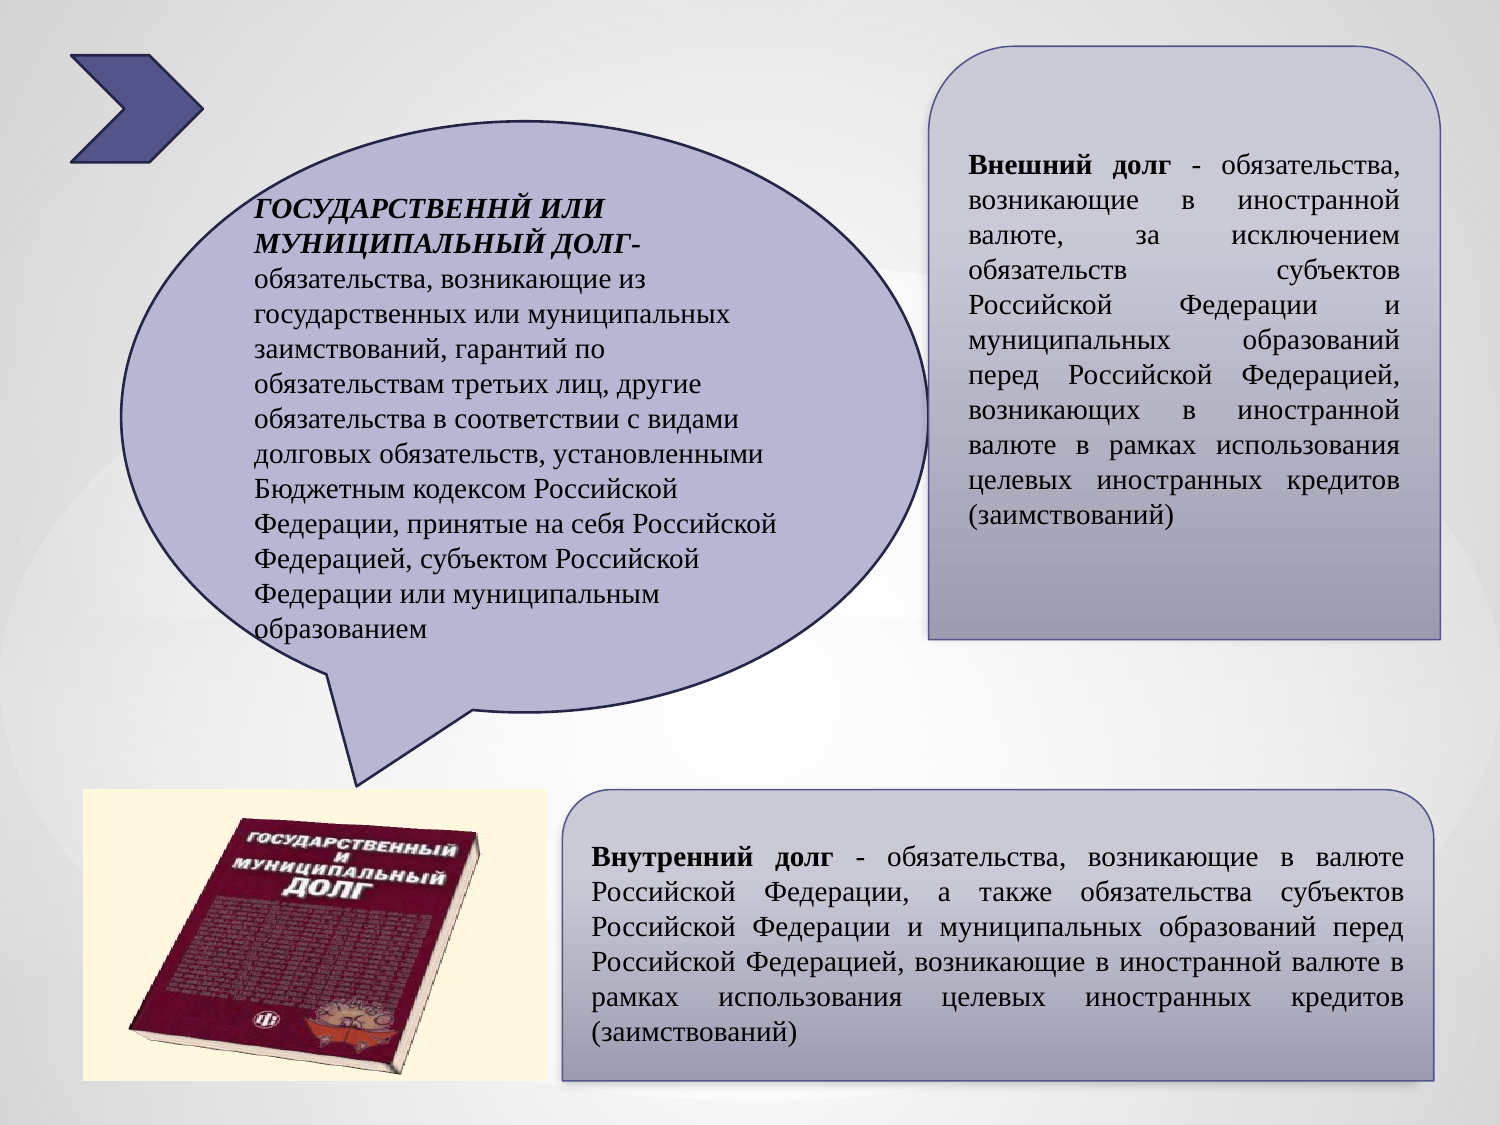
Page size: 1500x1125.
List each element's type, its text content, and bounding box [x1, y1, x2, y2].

text_box [69, 53, 204, 164]
text_box ГОСУДАРСТВЕННЙ ИЛИ МУНИЦИПАЛЬНЫЙ ДОЛГ- обязательства, возникающие из государственных или муниципальных заимствований, гарантий по обязательствам третьих лиц, другие обязательства в соответствии с видами долговых обязательств, установленными Бюджетным кодексом Российской Федерации, принятые на себя Российской Федерацией, субъектом Российской Федерации или муниципальным образованием [119, 119, 922, 787]
picture [83, 789, 548, 1082]
text_box Внешний долг - обязательства, возникающие в иностранной валюте, за исключением обязательств субъектов Российской Федерации и муниципальных образований перед Российской Федерацией, возникающих в иностранной валюте в рамках использования целевых иностранных кредитов (заимствований) [927, 45, 1442, 641]
text_box Внутренний долг - обязательства, возникающие в валюте Российской Федерации, а также обязательства субъектов Российской Федерации и муниципальных образований перед Российской Федерацией, возникающие в иностранной валюте в рамках использования целевых иностранных кредитов (заимствований) [561, 788, 1435, 1082]
